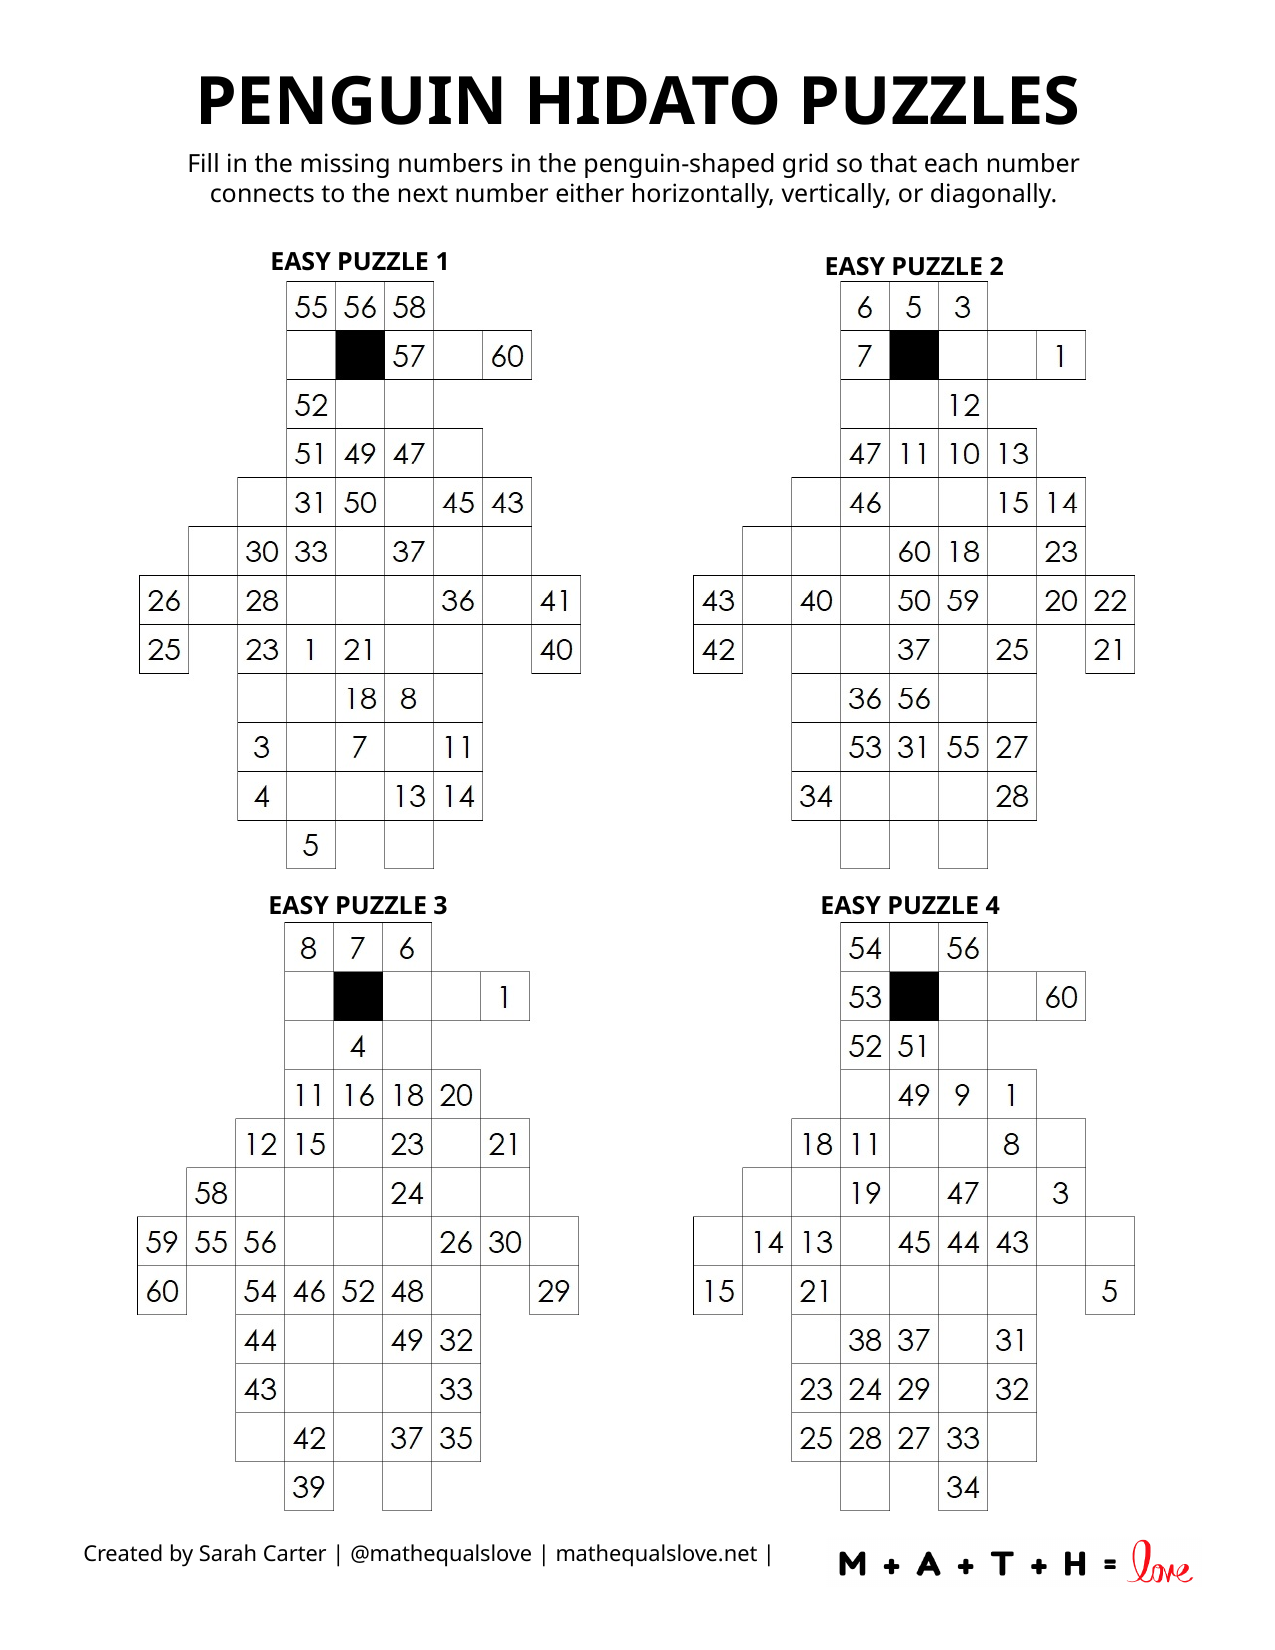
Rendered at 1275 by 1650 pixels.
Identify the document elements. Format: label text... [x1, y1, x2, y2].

text_box EASY PUZZLE 2 [674, 249, 1155, 301]
picture [693, 922, 1136, 1511]
picture [136, 922, 579, 1511]
text_box EASY PUZZLE 3 [118, 889, 598, 941]
picture [826, 1536, 1203, 1588]
text_box Created by Sarah Carter | @mathequalslove | mathequalslove.net | [68, 1532, 986, 1574]
text_box EASY PUZZLE 1 [120, 245, 600, 297]
picture [693, 280, 1136, 870]
text_box EASY PUZZLE 4 [670, 889, 1150, 941]
text_box Fill in the missing numbers in the penguin-shaped grid so that each number connects to the next number either horizontally, vertically, or diagonally. [0, 140, 1275, 216]
text_box PENGUIN HIDATO PUZZLES [66, 50, 1211, 140]
picture [139, 280, 581, 870]
